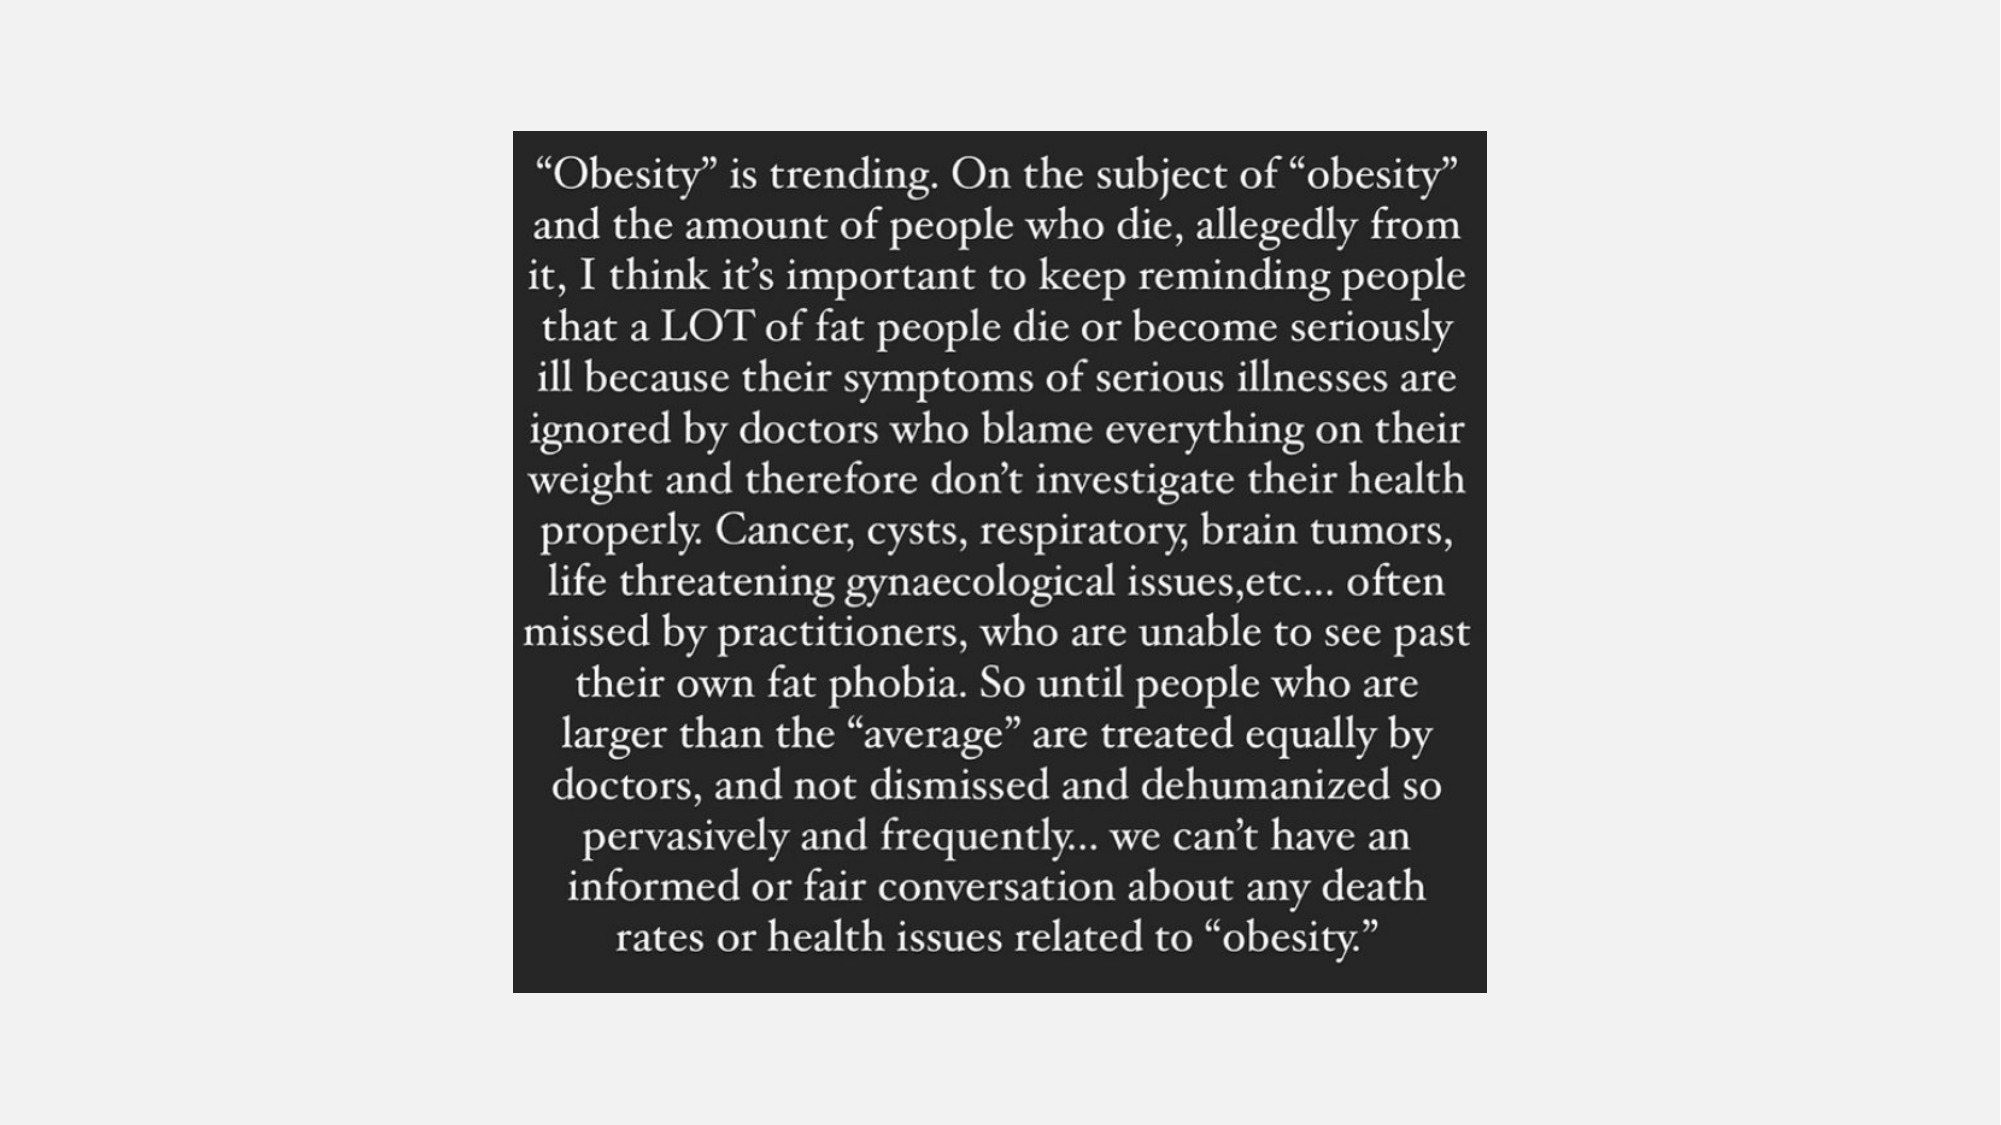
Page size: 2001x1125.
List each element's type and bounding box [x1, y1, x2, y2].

list [513, 131, 1487, 993]
